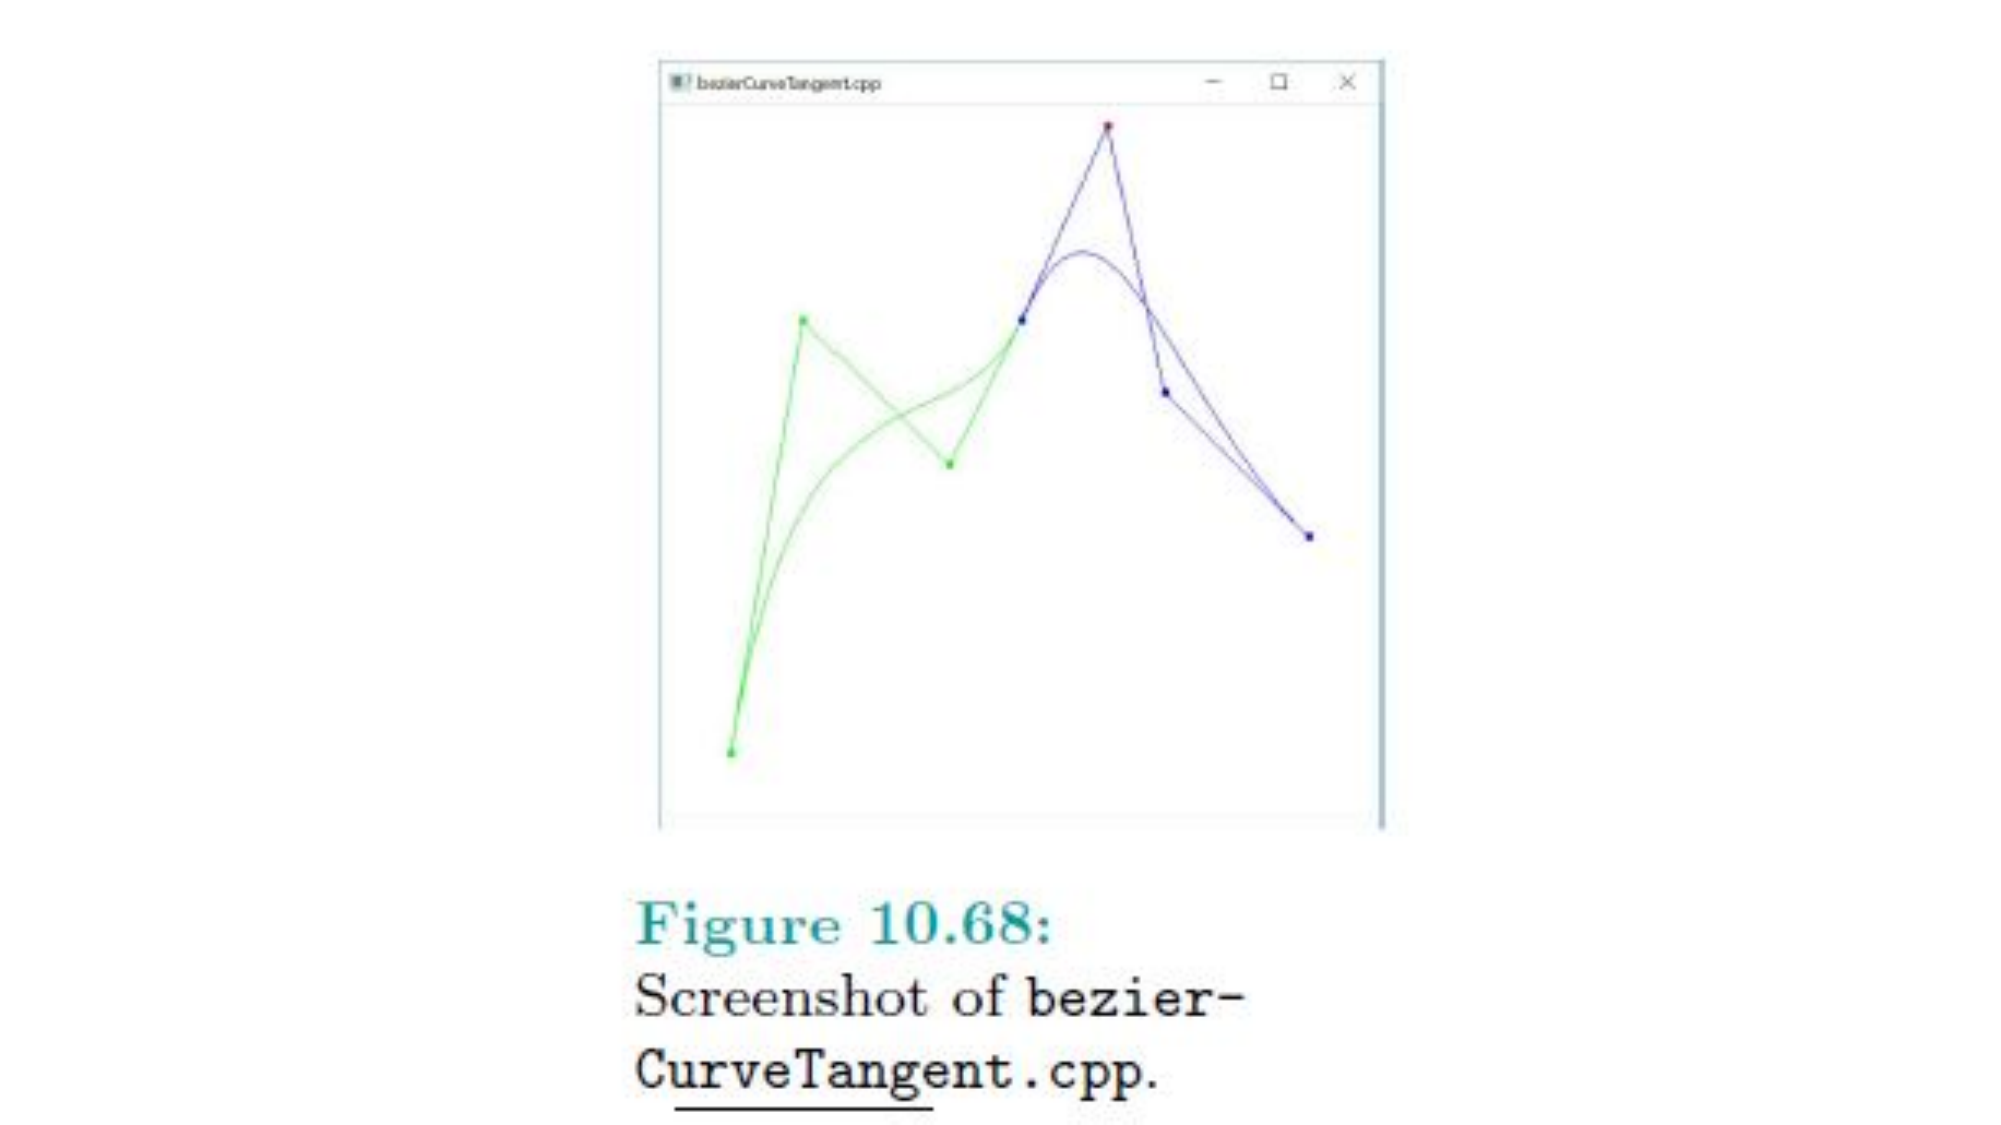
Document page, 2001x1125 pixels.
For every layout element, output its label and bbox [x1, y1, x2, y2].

picture [571, 0, 1429, 1125]
